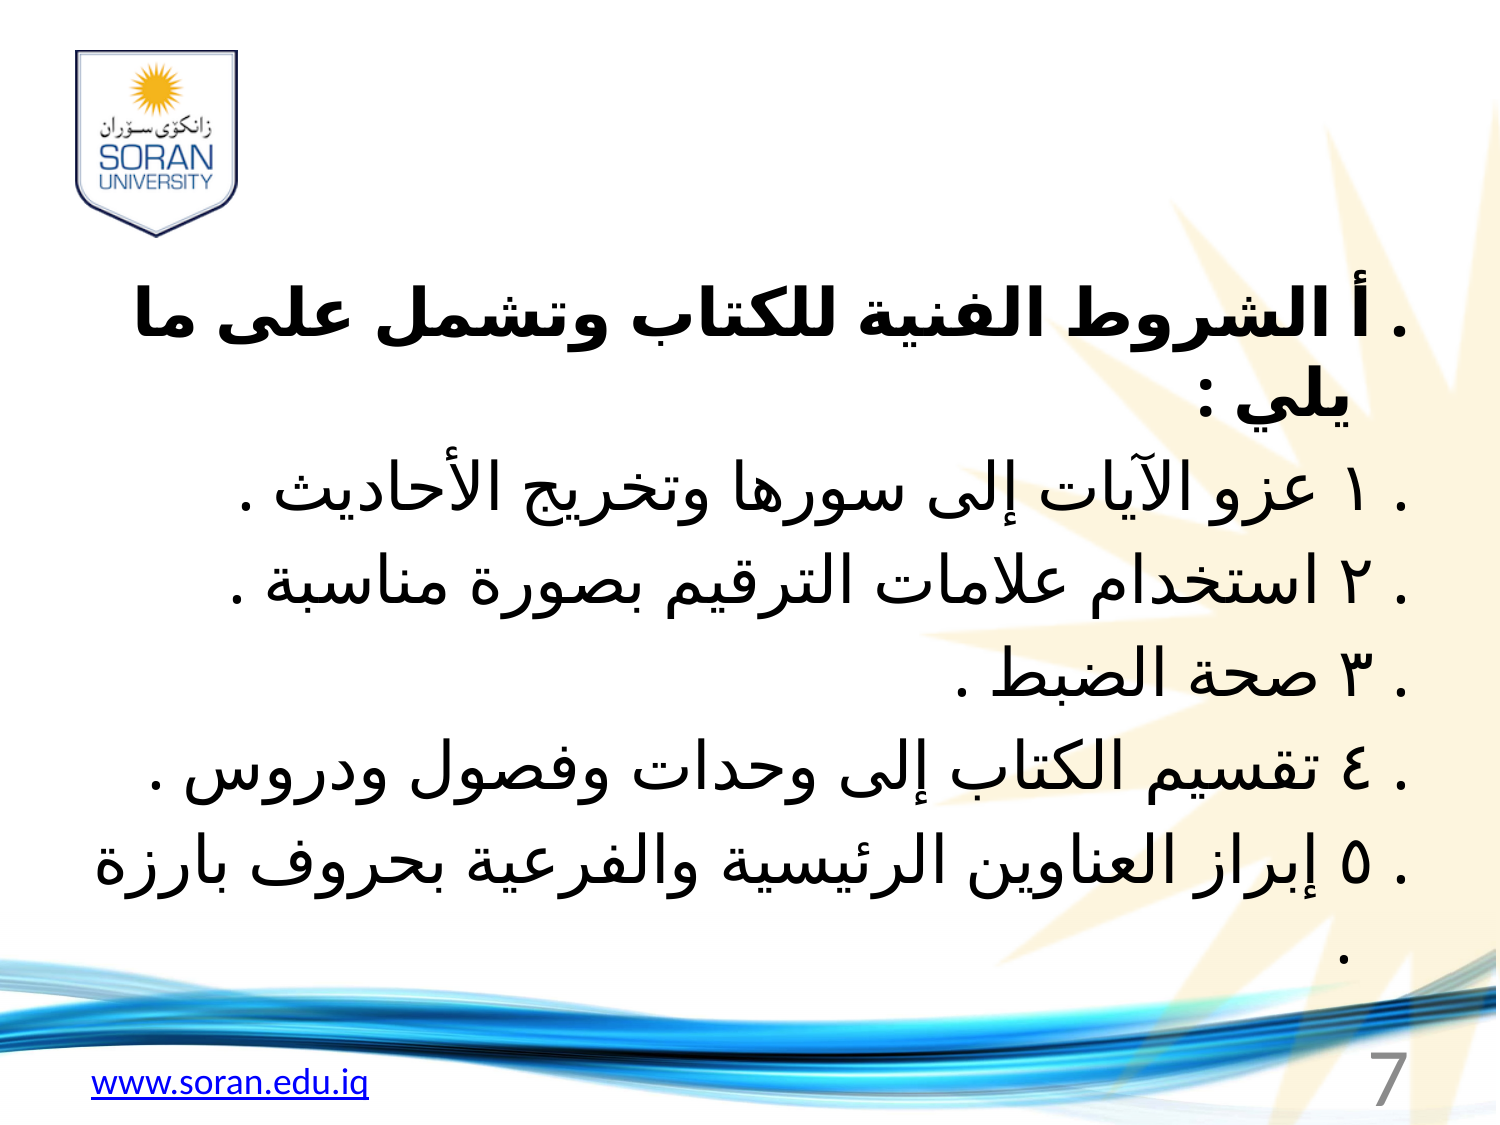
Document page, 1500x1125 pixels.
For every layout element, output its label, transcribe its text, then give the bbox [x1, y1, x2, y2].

slide_number 7 [1074, 1042, 1425, 1103]
list . أ الشروط الفنية للكتاب وتشمل على ما يلي : . ١ عزو الآيات إلى سورها وتخريج الأحاديث . . ٢ استخدام علامات الترقيم بصورة مناسبة . . ٣ صحة الضبط . . ٤ تقسيم الكتاب إلى وحدات وفصول ودروس . . ٥ إبراز العناوين الرئيسية والفرعية بحروف بارزة . [75, 262, 1425, 1005]
picture [75, 50, 238, 238]
picture [0, 99, 1500, 1125]
